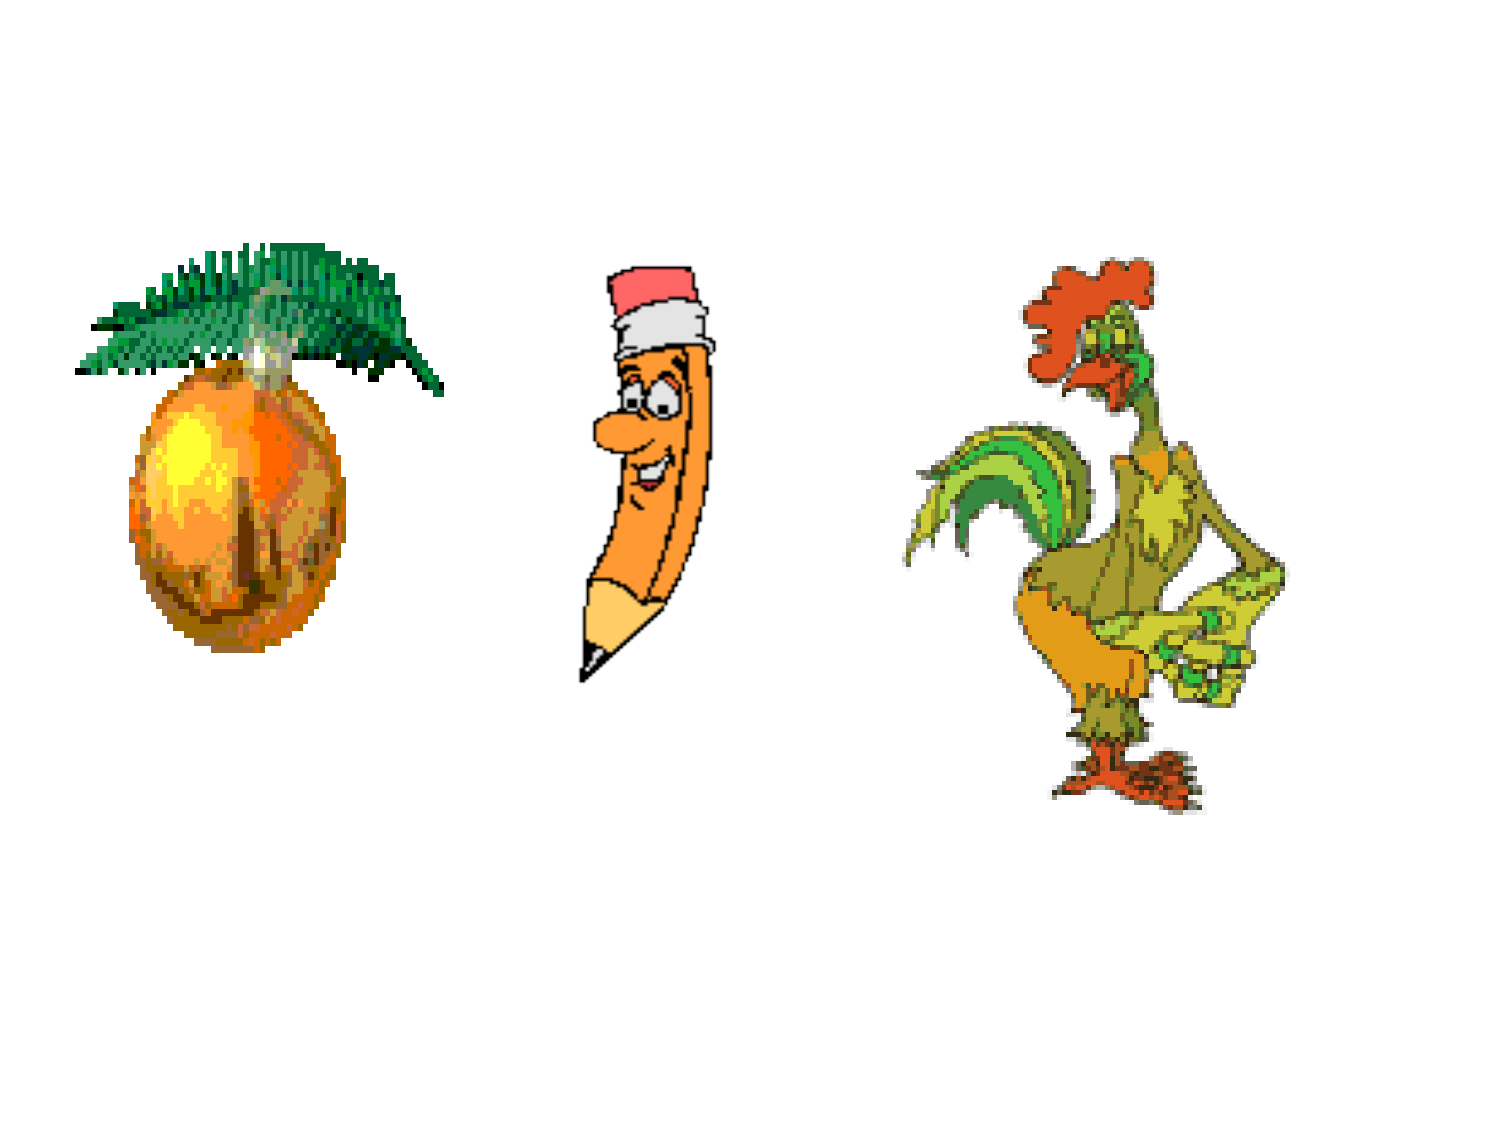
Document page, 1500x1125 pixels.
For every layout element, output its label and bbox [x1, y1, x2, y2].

picture [515, 198, 1291, 816]
list [70, 222, 450, 669]
